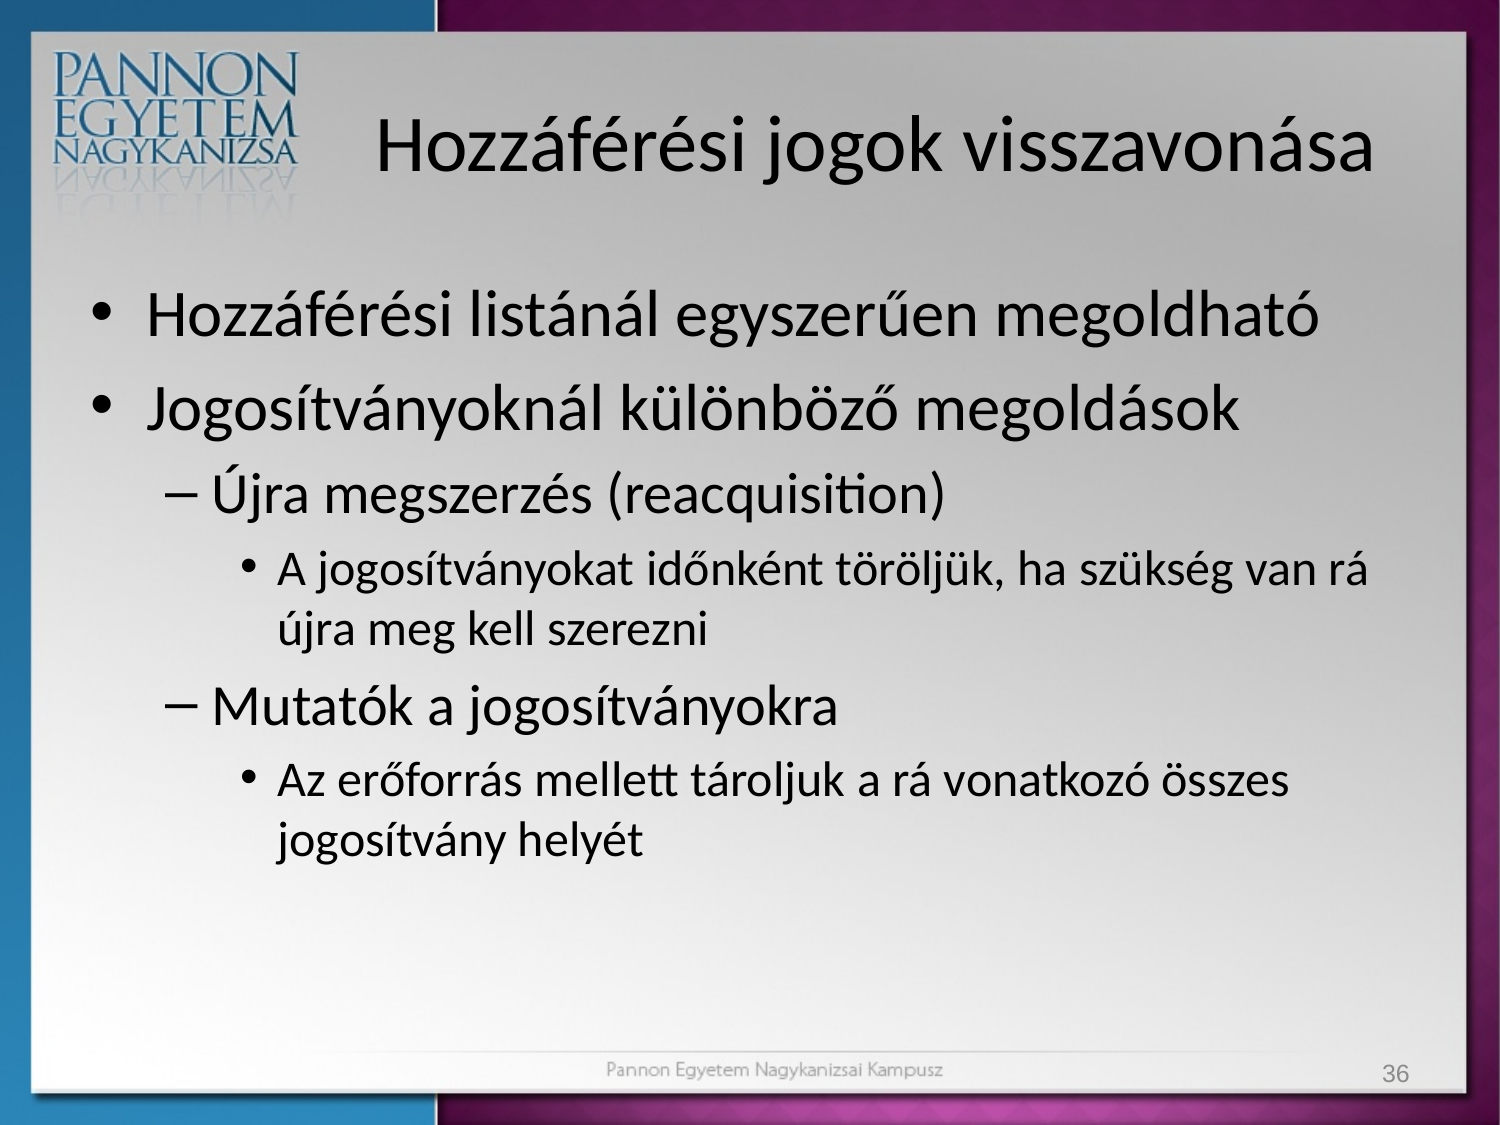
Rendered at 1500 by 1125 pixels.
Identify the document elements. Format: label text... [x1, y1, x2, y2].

slide_number 36 [1074, 1042, 1425, 1103]
list Hozzáférési listánál egyszerűen megoldható Jogosítványoknál különböző megoldások Újra megszerzés (reacquisition) A jogosítványokat időnként töröljük, ha szükség van rá újra meg kell szerezni Mutatók a jogosítványokra Az erőforrás mellett tároljuk a rá vonatkozó összes jogosítvány helyét [75, 262, 1425, 1038]
picture [0, 0, 1500, 1125]
title Hozzáférési jogok visszavonása [328, 45, 1425, 233]
